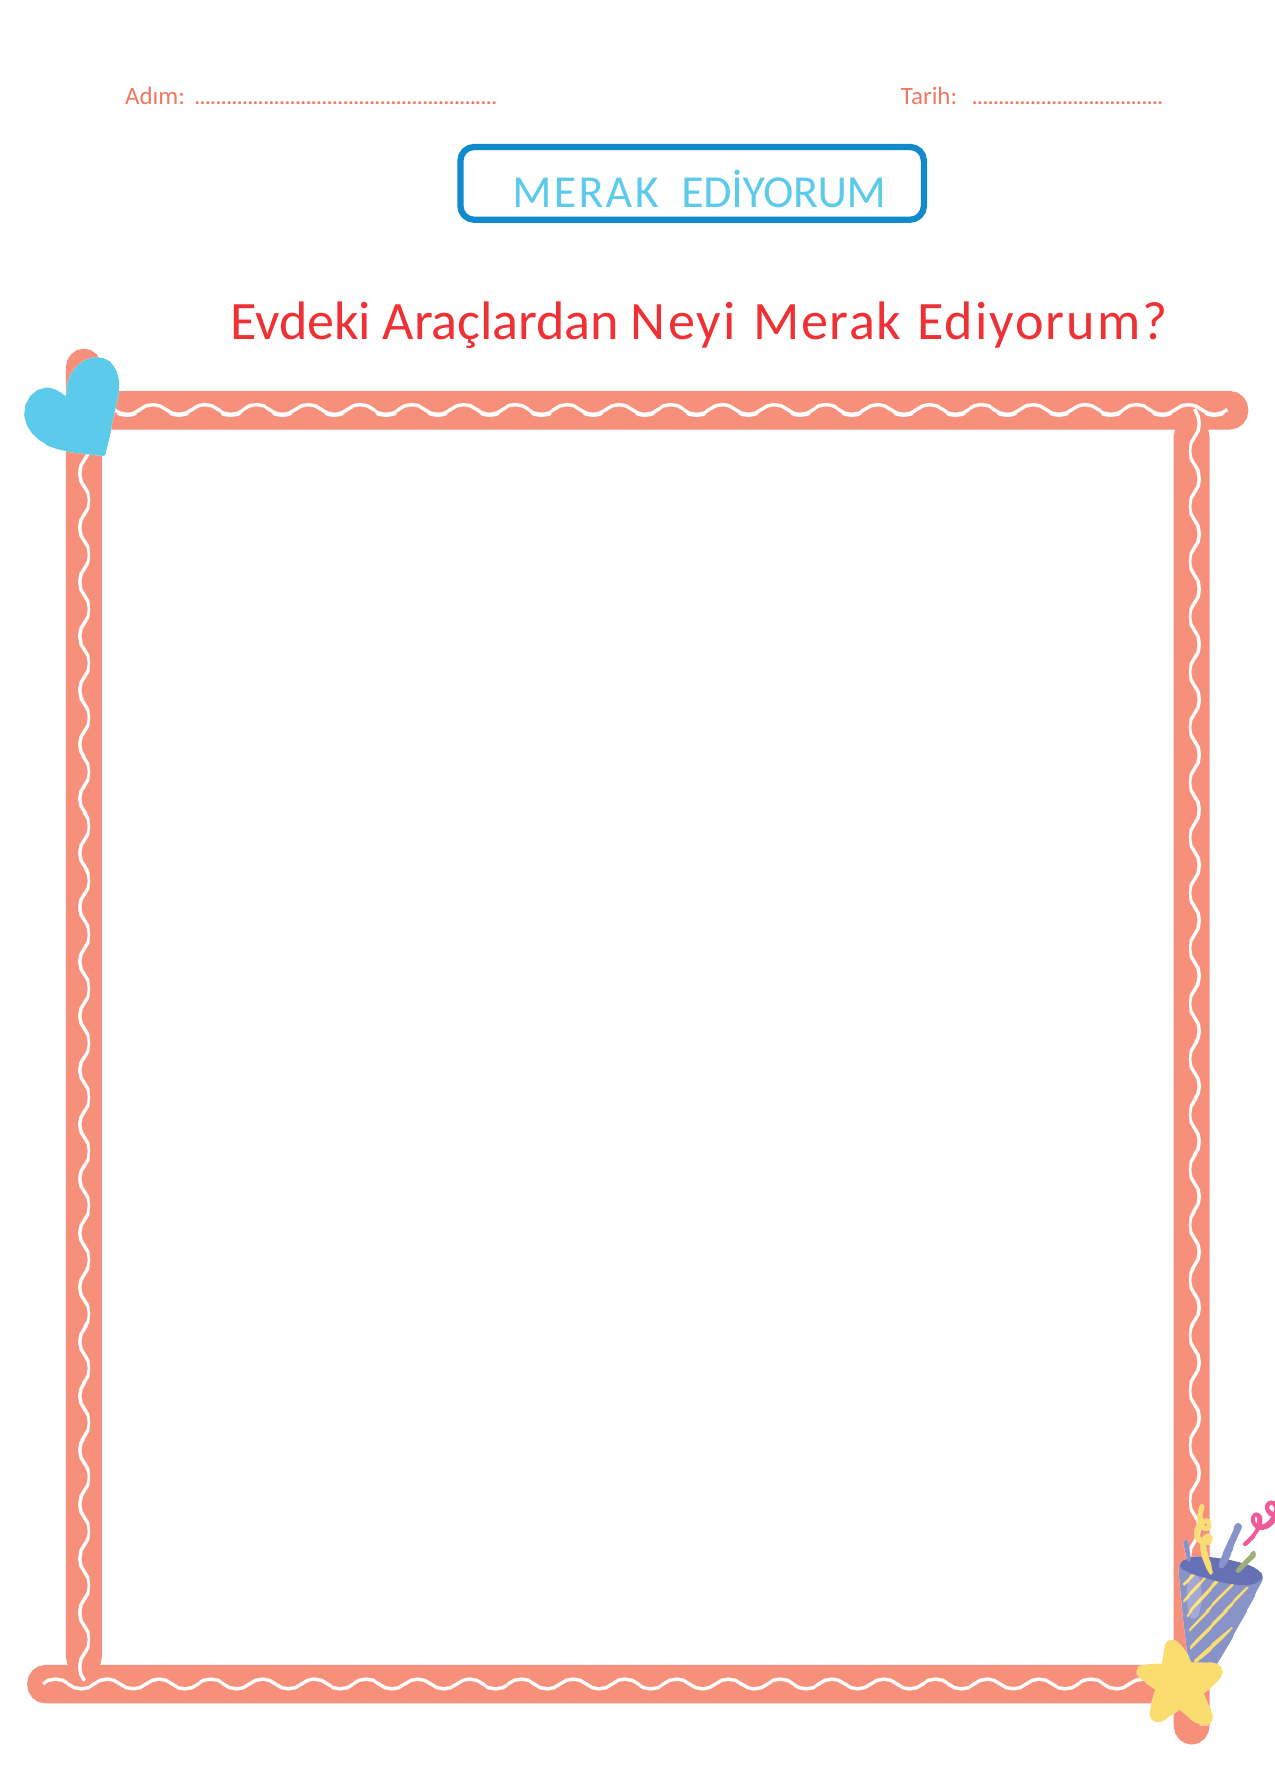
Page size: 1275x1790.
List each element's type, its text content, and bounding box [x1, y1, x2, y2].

text_box Tarih: .................................... [898, 77, 1171, 110]
text_box [460, 146, 924, 159]
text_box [24, 348, 1275, 1745]
text_box Adım: ......................................................... [122, 77, 505, 110]
text_box MERAK EDİYORUM Evdeki Araçlardan Neyi Merak Ediyorum? [143, 159, 1257, 347]
